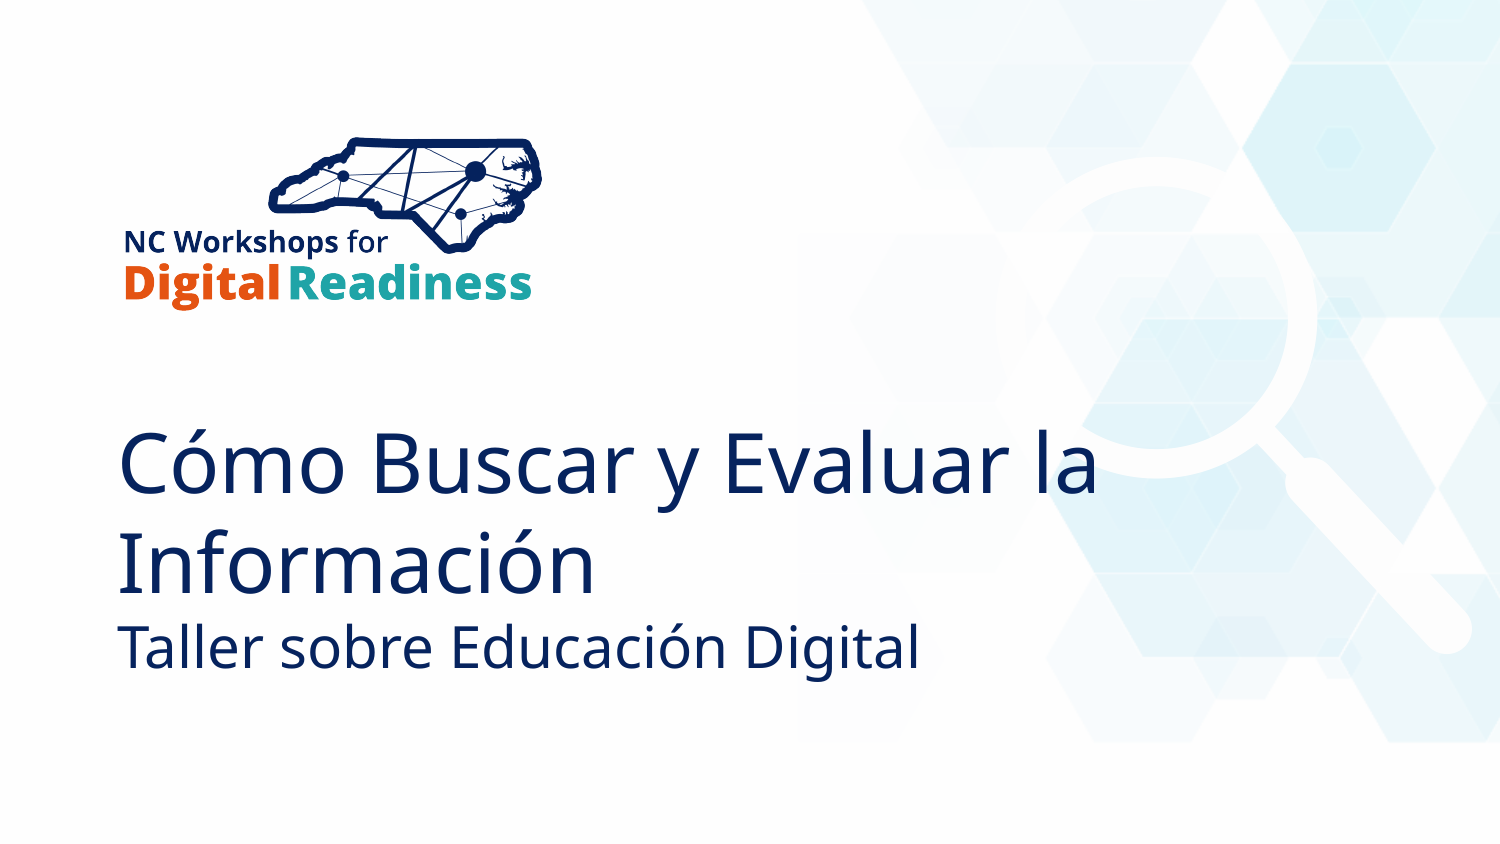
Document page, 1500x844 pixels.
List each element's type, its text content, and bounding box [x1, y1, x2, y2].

picture [17, 58, 641, 423]
text_box Cómo Buscar y Evaluar la Información Taller sobre Educación Digital [102, 359, 1500, 696]
